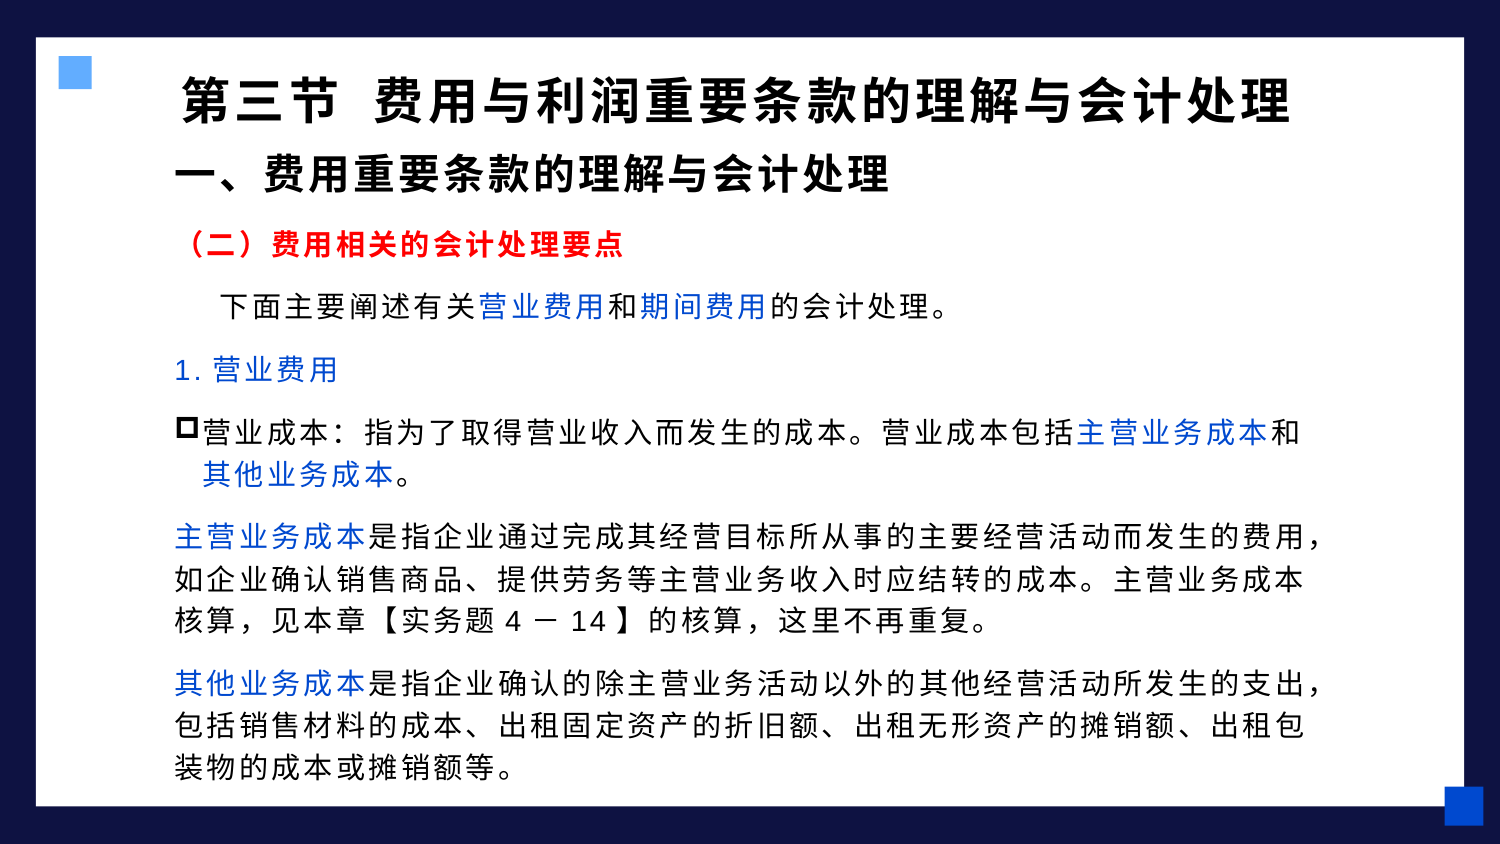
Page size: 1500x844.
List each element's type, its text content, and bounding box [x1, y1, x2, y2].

title 第三节 费用与利润重要条款的理解与会计处理 [141, 48, 1327, 139]
list 一、费用重要条款的理解与会计处理 （二）费用相关的会计处理要点 下面主要阐述有关营业费用和期间费用的会计处理。 1.营业费用 营业成本：指为了取得营业收入而发生的成本。营业成本包括主营业务成本和其他业务成本。 主营业务成本是指企业通过完成其经营目标所从事的主要经营活动而发生的费用，如企业确认销售商品、提供劳务等主营业务收入时应结转的成本。主营业务成本核算，见本章【实务题4－14】的核算，这里不再重复。 其他业务成本是指企业确认的除主营业务活动以外的其他经营活动所发生的支出，包括销售材料的成本、出租固定资产的折旧额、出租无形资产的摊销额、出租包装物的成本或摊销额等。 [157, 137, 1343, 563]
